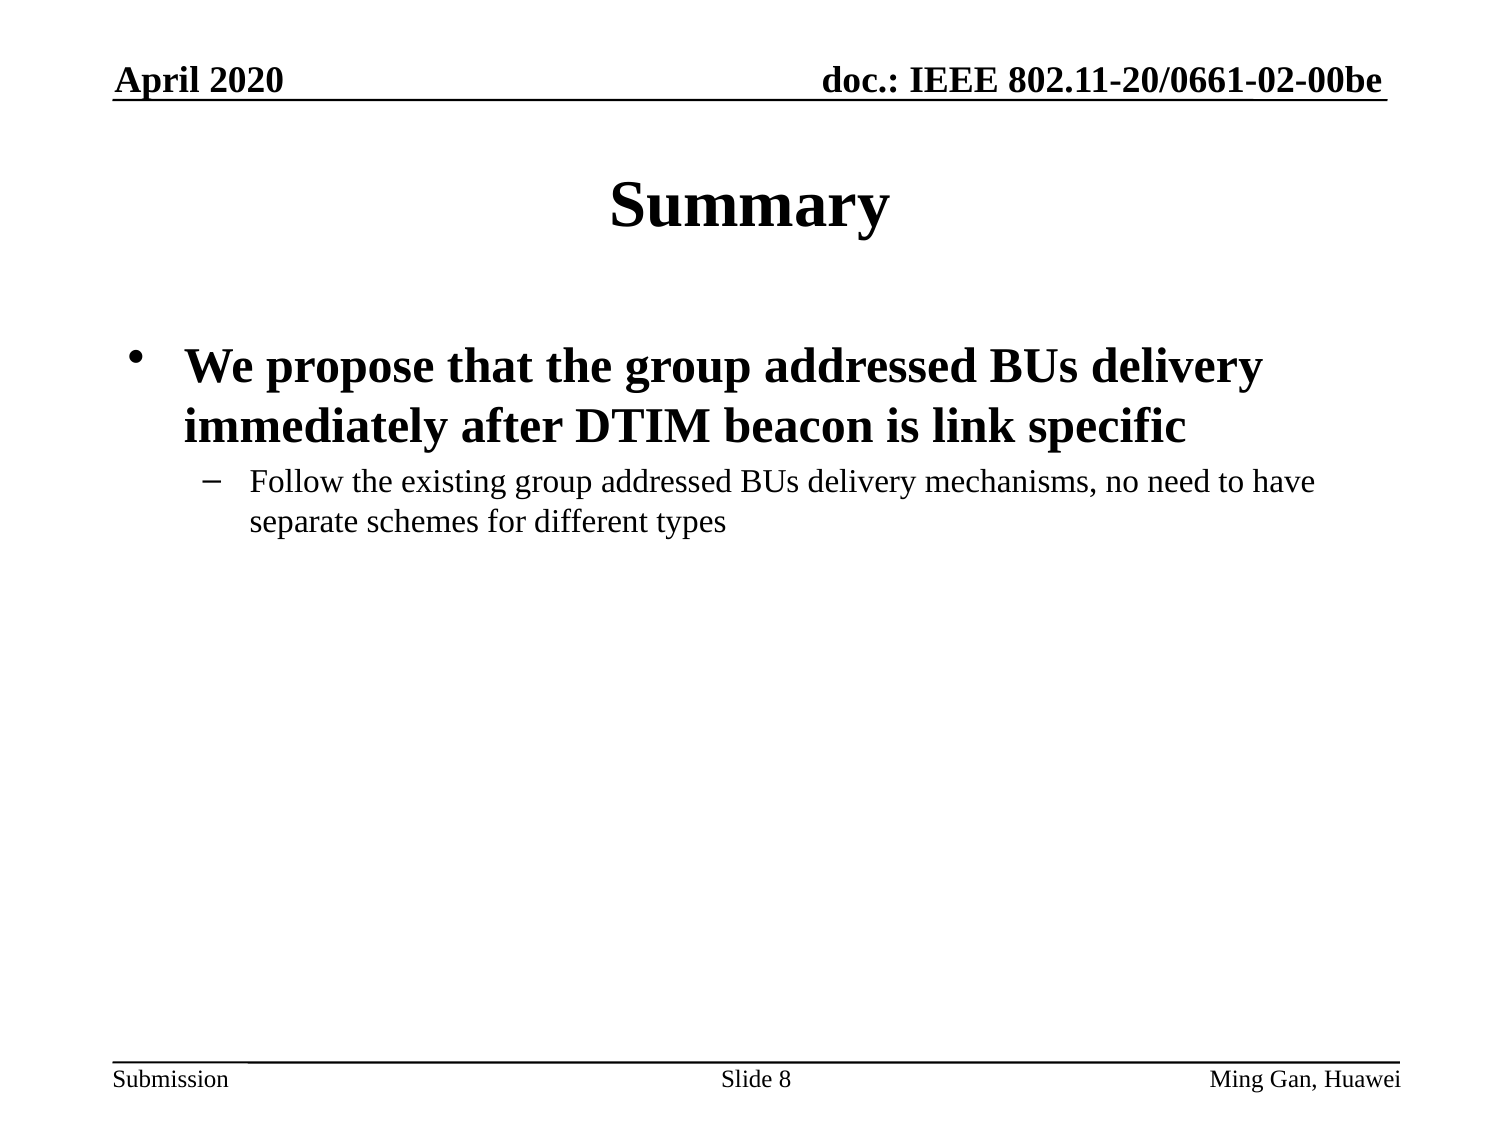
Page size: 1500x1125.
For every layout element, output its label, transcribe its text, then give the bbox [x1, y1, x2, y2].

title Summary [112, 112, 1388, 288]
slide_number Slide 8 [712, 1061, 800, 1093]
footer Ming Gan, Huawei [1206, 1061, 1402, 1093]
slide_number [114, 54, 286, 101]
list We propose that the group addressed BUs delivery immediately after DTIM beacon is link specific Follow the existing group addressed BUs delivery mechanisms, no need to have separate schemes for different types [112, 324, 1388, 1001]
